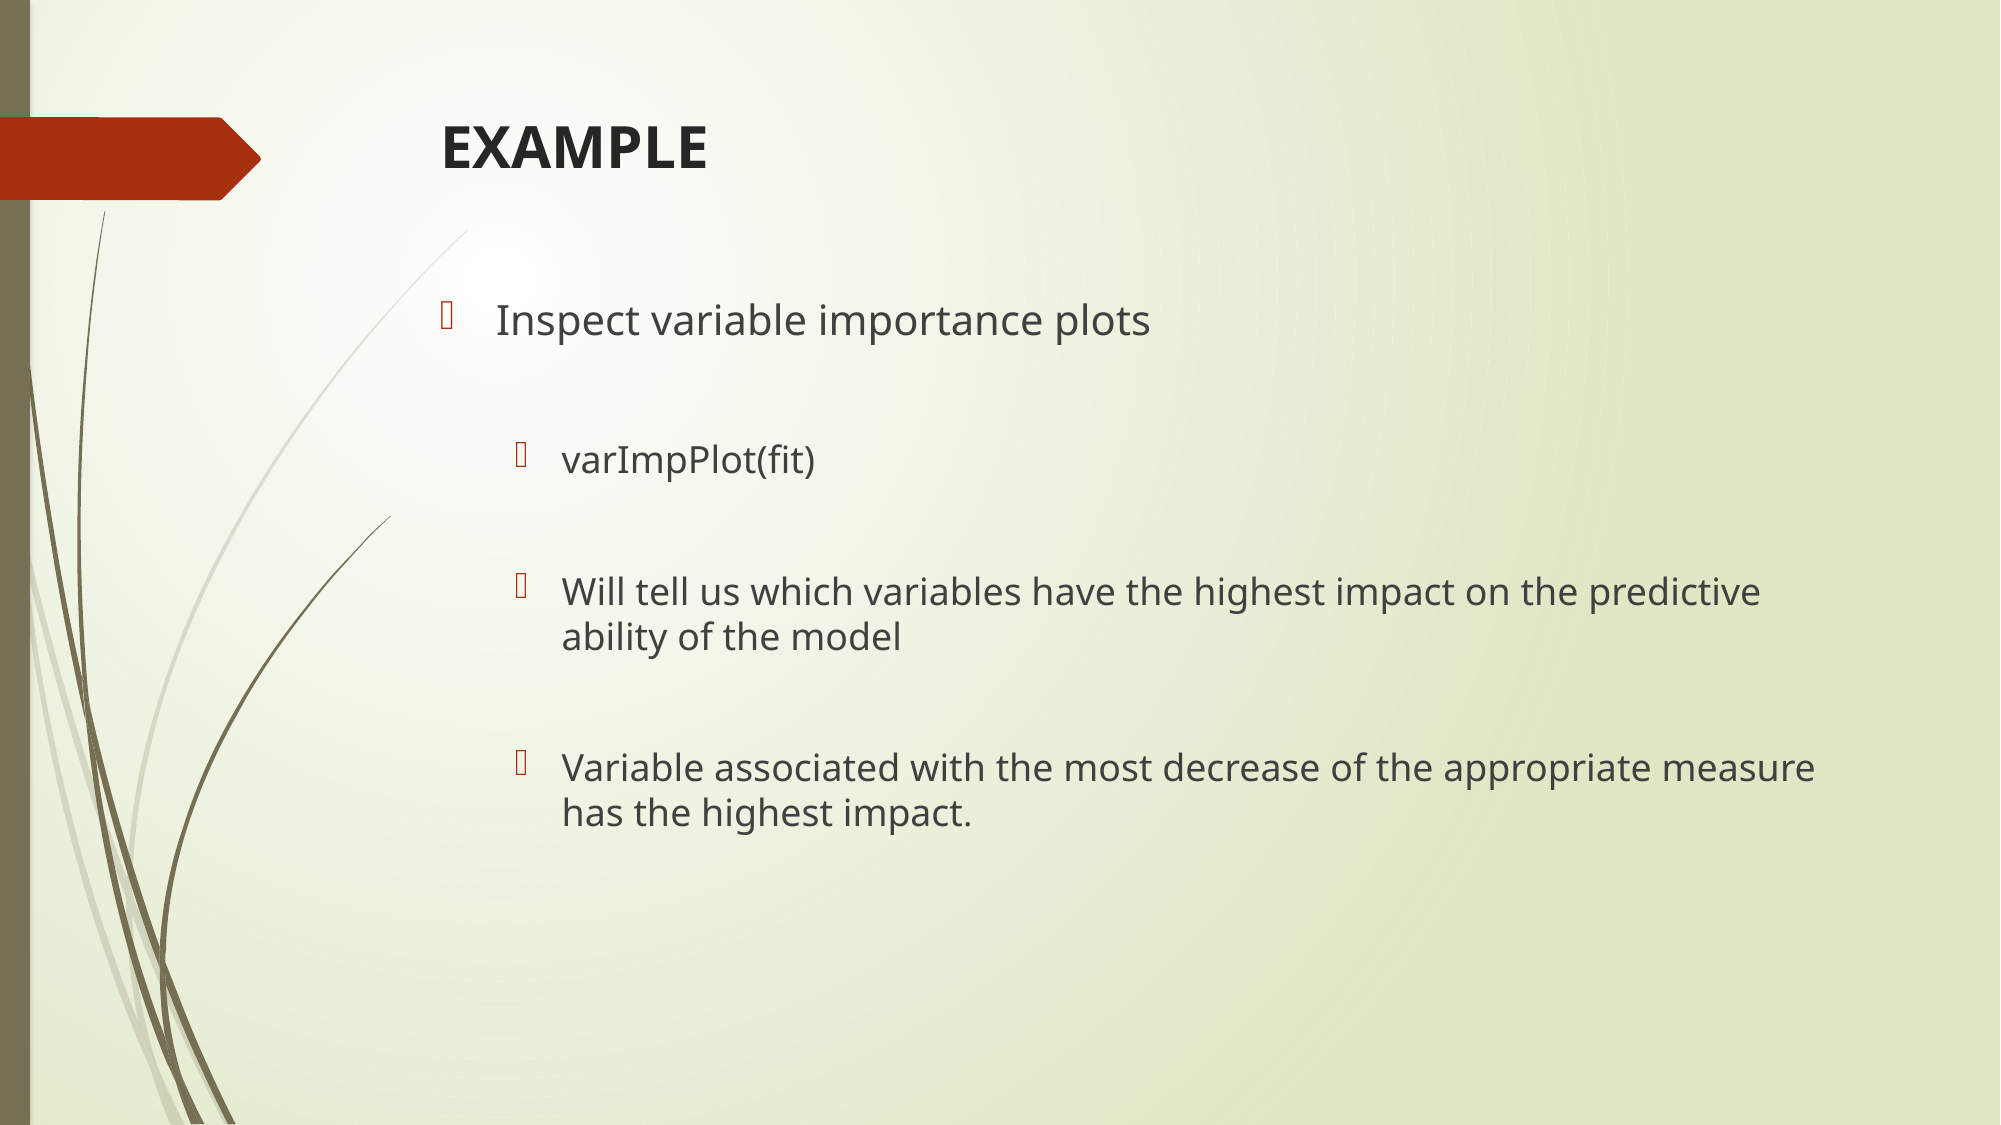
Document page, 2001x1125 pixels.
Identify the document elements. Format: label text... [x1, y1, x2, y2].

title EXAMPLE [425, 102, 1888, 212]
list Inspect variable importance plots varImpPlot(fit) Will tell us which variables have the highest impact on the predictive ability of the model Variable associated with the most decrease of the appropriate measure has the highest impact. [424, 225, 1888, 970]
